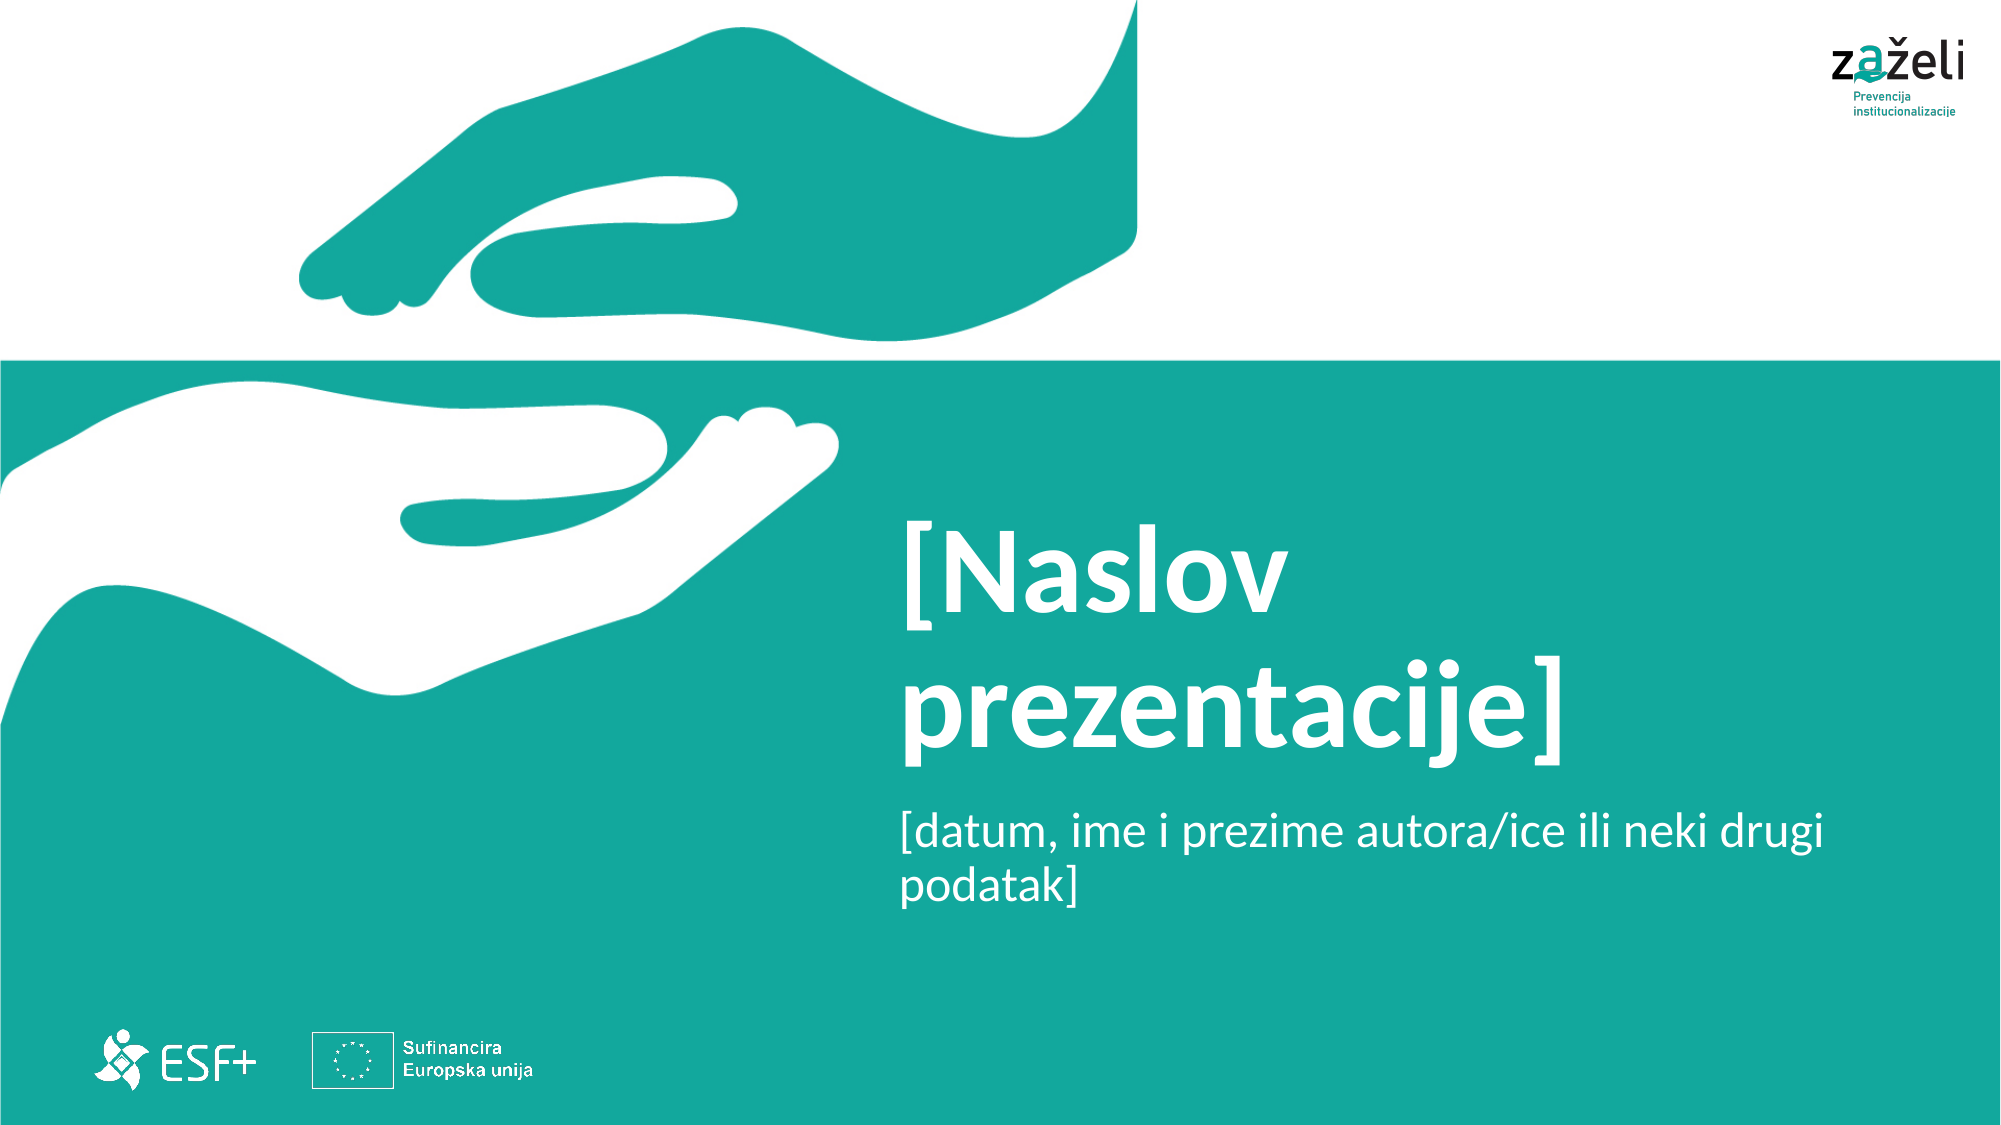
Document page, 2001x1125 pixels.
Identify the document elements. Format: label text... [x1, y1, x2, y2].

picture [0, 0, 2001, 1125]
subtitle [datum, ime i prezime autora/ice ili neki drugi podatak] [883, 796, 1885, 1015]
title [Naslov prezentacije] [883, 436, 1878, 783]
